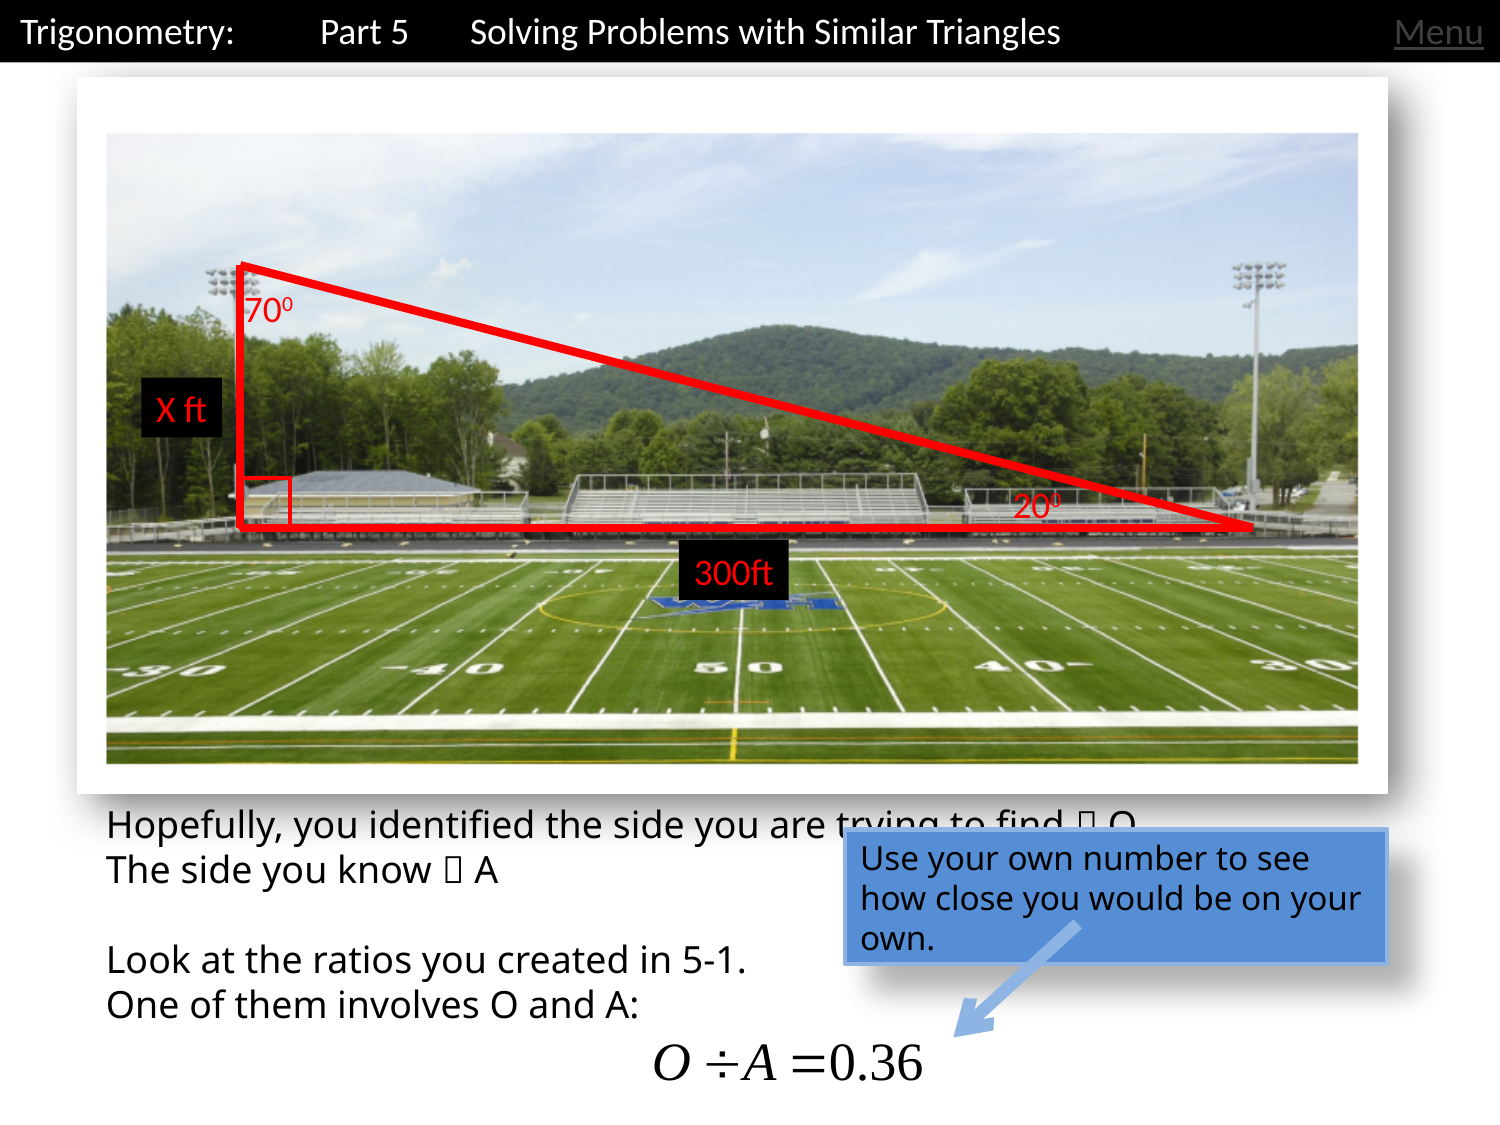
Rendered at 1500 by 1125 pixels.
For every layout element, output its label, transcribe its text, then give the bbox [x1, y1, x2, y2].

text_box [1086, 0, 1500, 64]
text_box Trigonometry: Part 5 Solving Problems with Similar Triangles [5, 0, 1086, 105]
picture [77, 77, 1388, 794]
text_box Use your own number to see how close you would be on your own. [845, 829, 1388, 965]
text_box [953, 923, 1079, 1038]
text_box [645, 1030, 935, 1094]
text_box Menu [1379, 0, 1500, 60]
text_box [0, 0, 5, 64]
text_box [240, 265, 1254, 528]
text_box Hopefully, you identified the side you are trying to find  O The side you know  A Look at the ratios you created in 5-1. One of them involves O and A: [91, 800, 1388, 1079]
